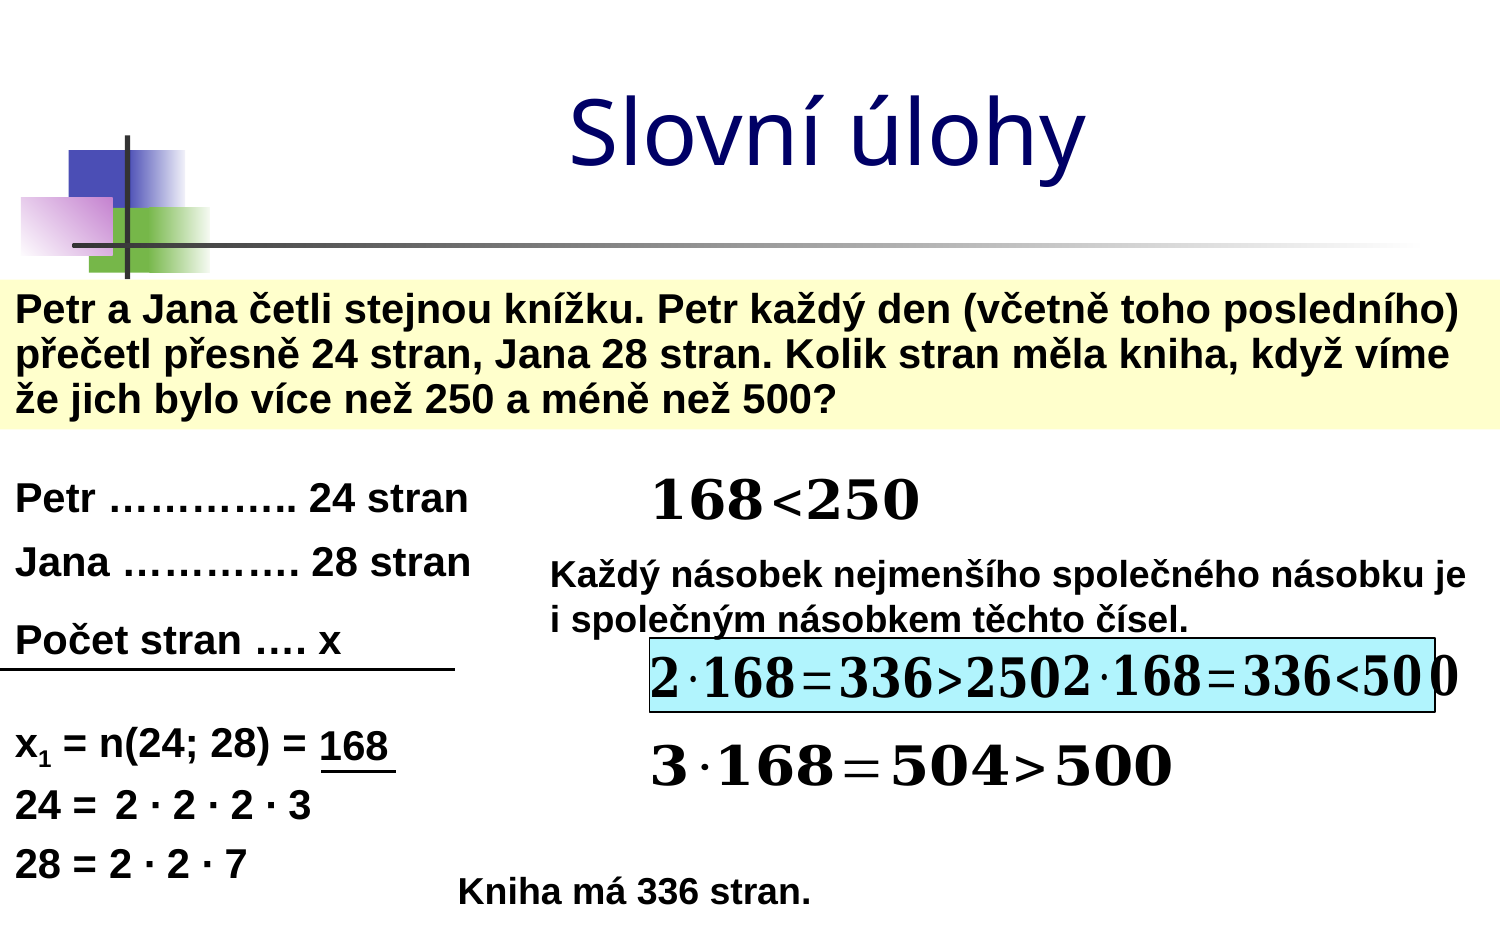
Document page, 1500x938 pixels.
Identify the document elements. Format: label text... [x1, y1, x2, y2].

text_box 2 ∙ 2 ∙ 2 ∙ 3 [100, 771, 346, 835]
text_box Kniha má 336 stran. [442, 859, 857, 920]
text_box Petr a Jana četli stejnou knížku. Petr každý den (včetně toho posledního) přečetl přesně 24 stran, Jana 28 stran. Kolik stran měla kniha, když víme že jich bylo více než 250 a méně než 500? [0, 279, 1500, 430]
text_box Jana …………. 28 stran [0, 527, 514, 592]
text_box Počet stran …. x [0, 605, 514, 670]
text_box 168 [304, 712, 408, 776]
text_box Každý násobek nejmenšího společného násobku je i společným násobkem těchto čísel. [535, 542, 1500, 647]
text_box [649, 647, 1436, 713]
title Slovní úlohy [188, 29, 1468, 230]
text_box Petr ………….. 24 stran [0, 464, 550, 528]
text_box 28 = [0, 830, 94, 894]
text_box 24 = [0, 771, 100, 830]
text_box 2 ∙ 2 ∙ 7 [94, 830, 293, 894]
text_box x1 = n(24; 28) = [0, 712, 304, 771]
